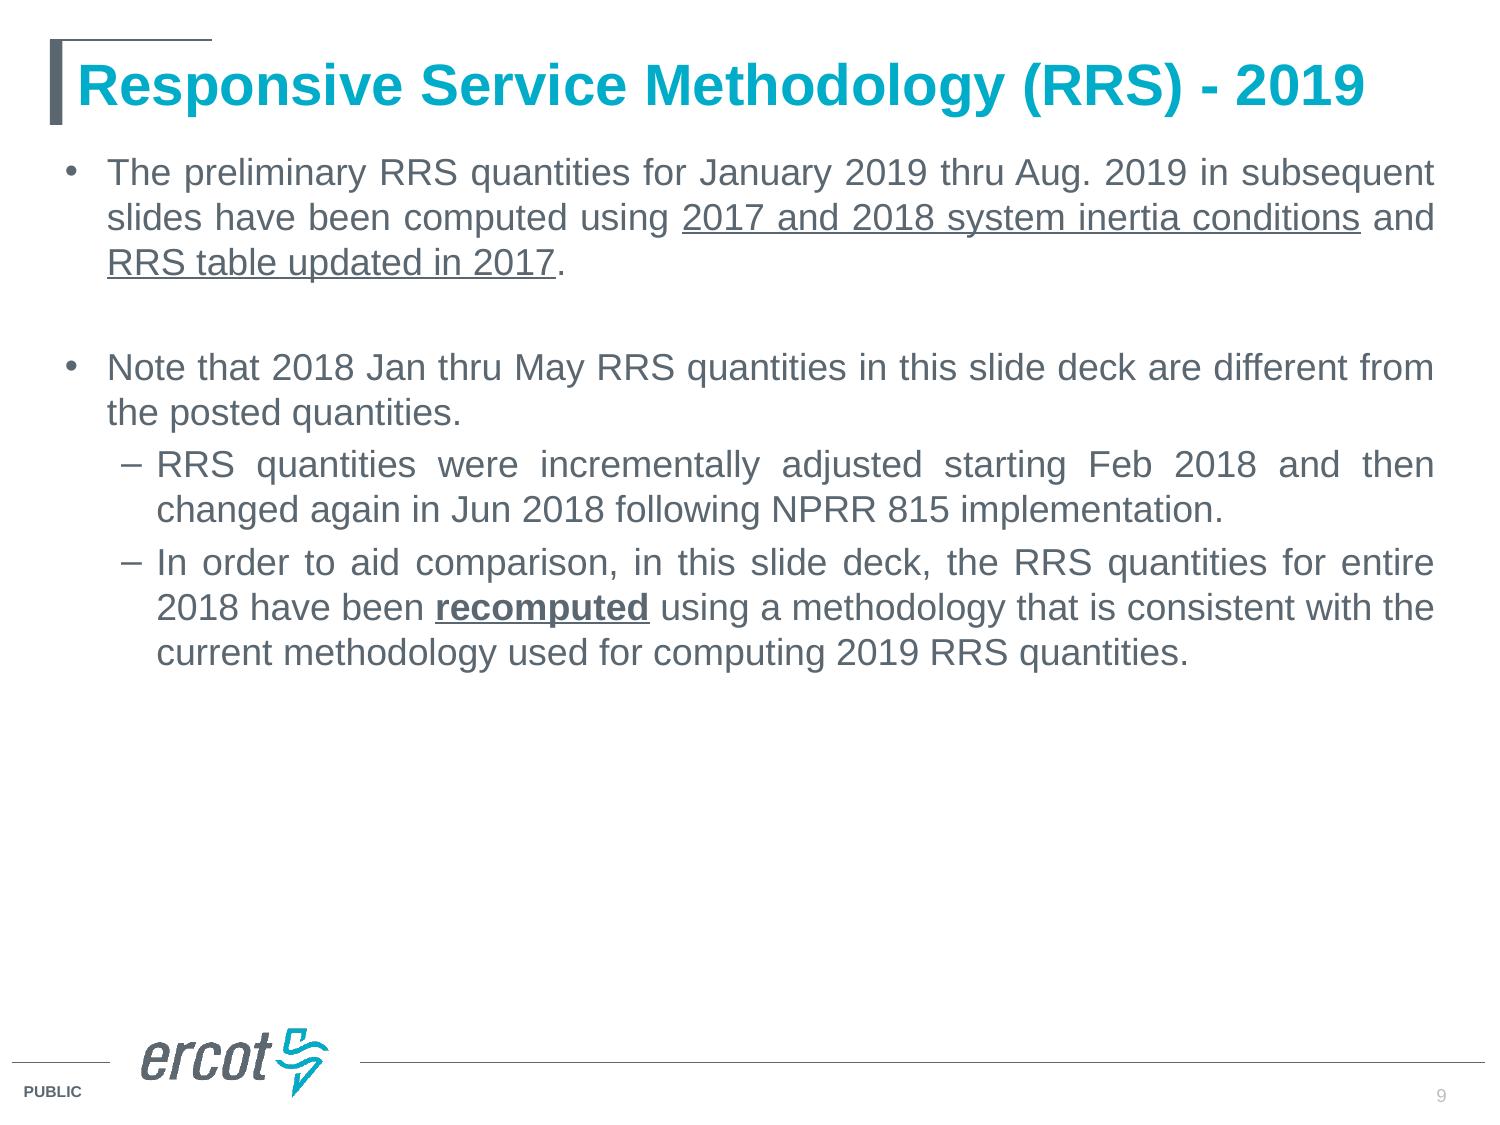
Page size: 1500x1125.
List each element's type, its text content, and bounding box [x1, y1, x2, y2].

picture [137, 1024, 332, 1100]
title Responsive Service Methodology (RRS) - 2019 [62, 39, 1450, 125]
list The preliminary RRS quantities for January 2019 thru Aug. 2019 in subsequent slides have been computed using 2017 and 2018 system inertia conditions and RRS table updated in 2017. Note that 2018 Jan thru May RRS quantities in this slide deck are different from the posted quantities. RRS quantities were incrementally adjusted starting Feb 2018 and then changed again in Jun 2018 following NPRR 815 implementation. In order to aid comparison, in this slide deck, the RRS quantities for entire 2018 have been recomputed using a methodology that is consistent with the current methodology used for computing 2019 RRS quantities. [50, 140, 1450, 972]
